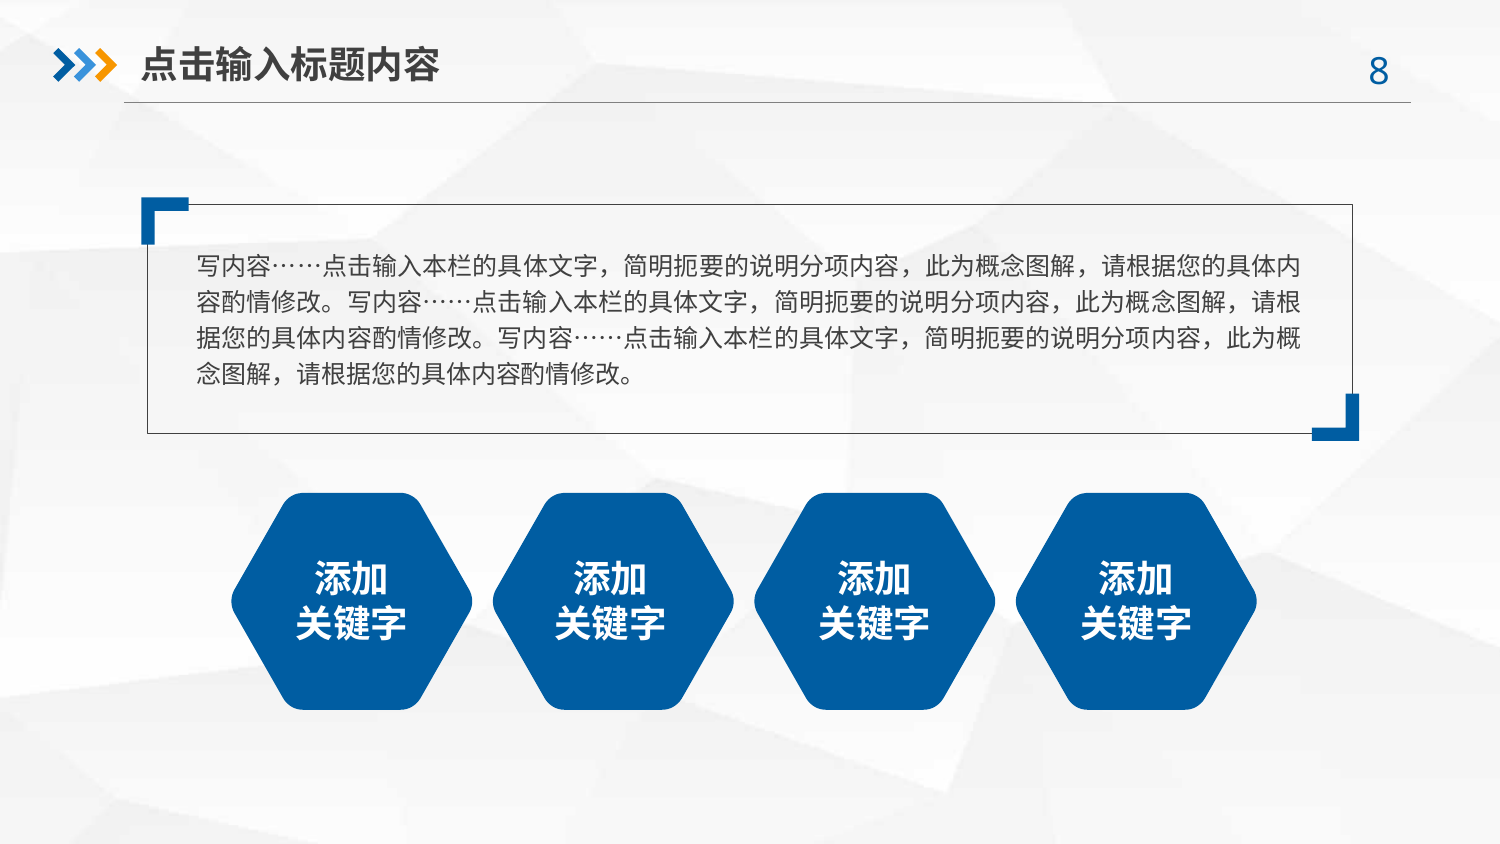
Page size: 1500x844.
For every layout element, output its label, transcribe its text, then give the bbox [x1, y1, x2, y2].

text_box [492, 492, 734, 710]
text_box 写内容……点击输入本栏的具体文字，简明扼要的说明分项内容，此为概念图解，请根据您的具体内容酌情修改。写内容……点击输入本栏的具体文字，简明扼要的说明分项内容，此为概念图解，请根据您的具体内容酌情修改。写内容……点击输入本栏的具体文字，简明扼要的说明分项内容，此为概念图解，请根据您的具体内容酌情修改。 [196, 244, 1304, 389]
text_box [145, 203, 1355, 436]
text_box 添加 关键字 [795, 555, 955, 646]
text_box 添加 关键字 [1056, 555, 1216, 646]
text_box 点击输入标题内容 [140, 32, 491, 95]
text_box 添加 关键字 [272, 555, 432, 646]
text_box 添加 关键字 [531, 555, 691, 646]
text_box [754, 492, 996, 710]
text_box [139, 195, 191, 247]
text_box [231, 492, 473, 710]
text_box [1015, 492, 1257, 710]
picture [0, 0, 1500, 844]
text_box [1310, 392, 1361, 443]
